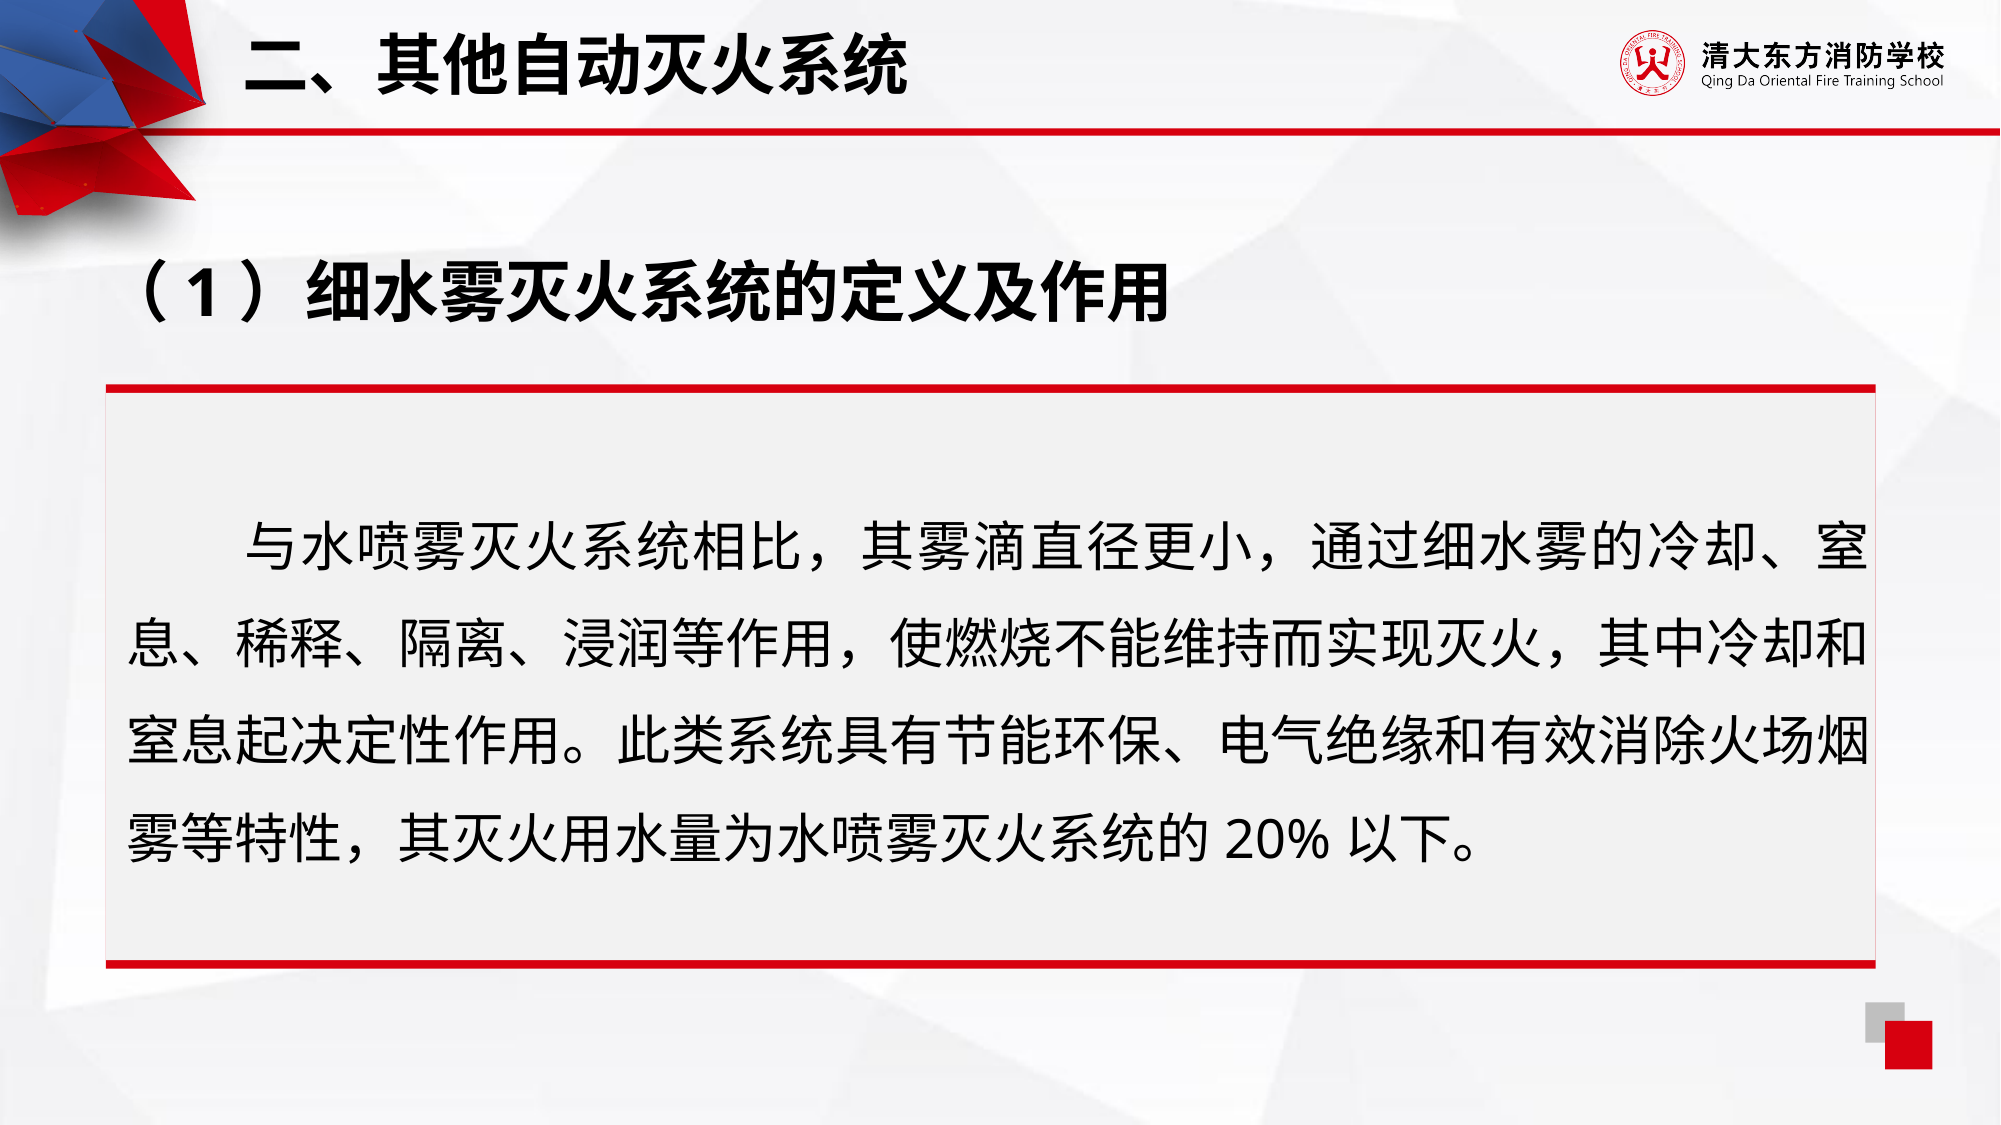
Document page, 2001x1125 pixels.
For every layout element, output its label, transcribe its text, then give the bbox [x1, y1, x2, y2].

text_box [210, 127, 2000, 137]
text_box [1864, 1001, 1906, 1044]
text_box 与水喷雾灭火系统相比，其雾滴直径更小，通过细水雾的冷却、窒息、稀释、隔离、浸润等作用，使燃烧不能维持而实现灭火，其中冷却和窒息起决定性作用。此类系统具有节能环保、电气绝缘和有效消除火场烟雾等特性，其灭火用水量为水喷雾灭火系统的20%以下。 [1876, 472, 1885, 877]
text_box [0, 0, 207, 216]
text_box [105, 384, 1876, 969]
text_box [1884, 1020, 1933, 1070]
text_box （1）细水雾灭火系统的定义及作用 [87, 242, 1836, 338]
picture [0, 0, 2001, 1125]
text_box 二、其他自动灭火系统 [227, 15, 1976, 111]
